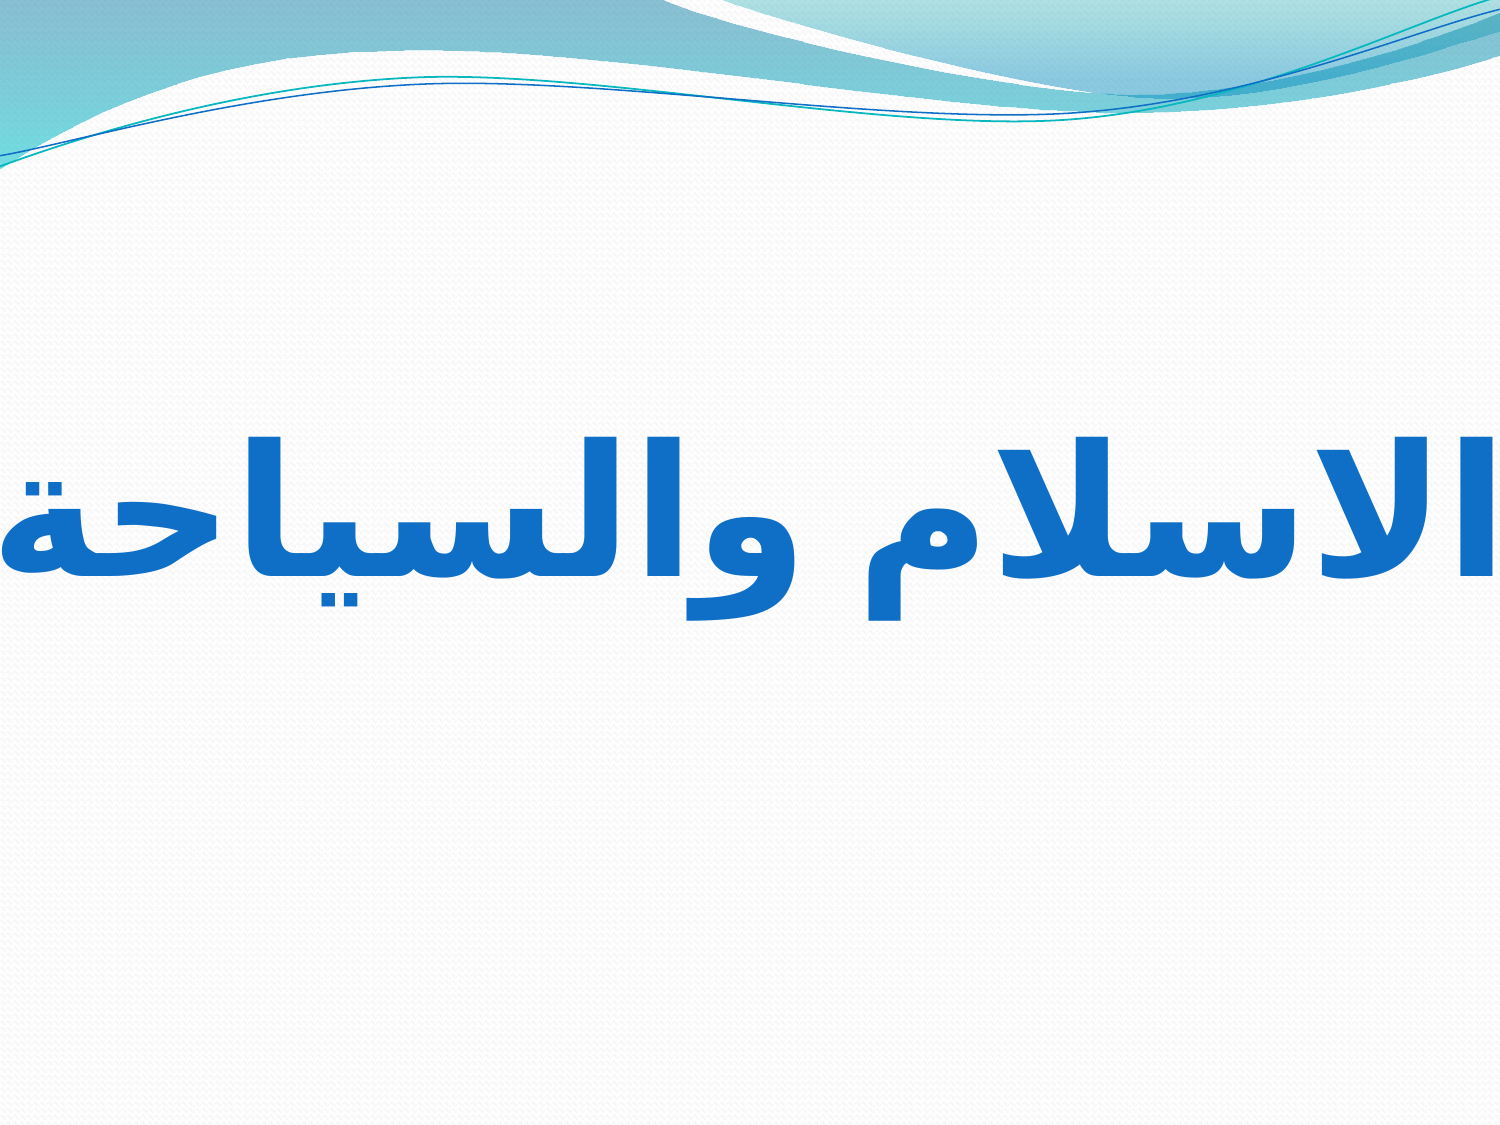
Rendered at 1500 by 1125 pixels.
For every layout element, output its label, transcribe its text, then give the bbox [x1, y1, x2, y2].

text_box الاسلام والسياحة [0, 385, 1500, 621]
